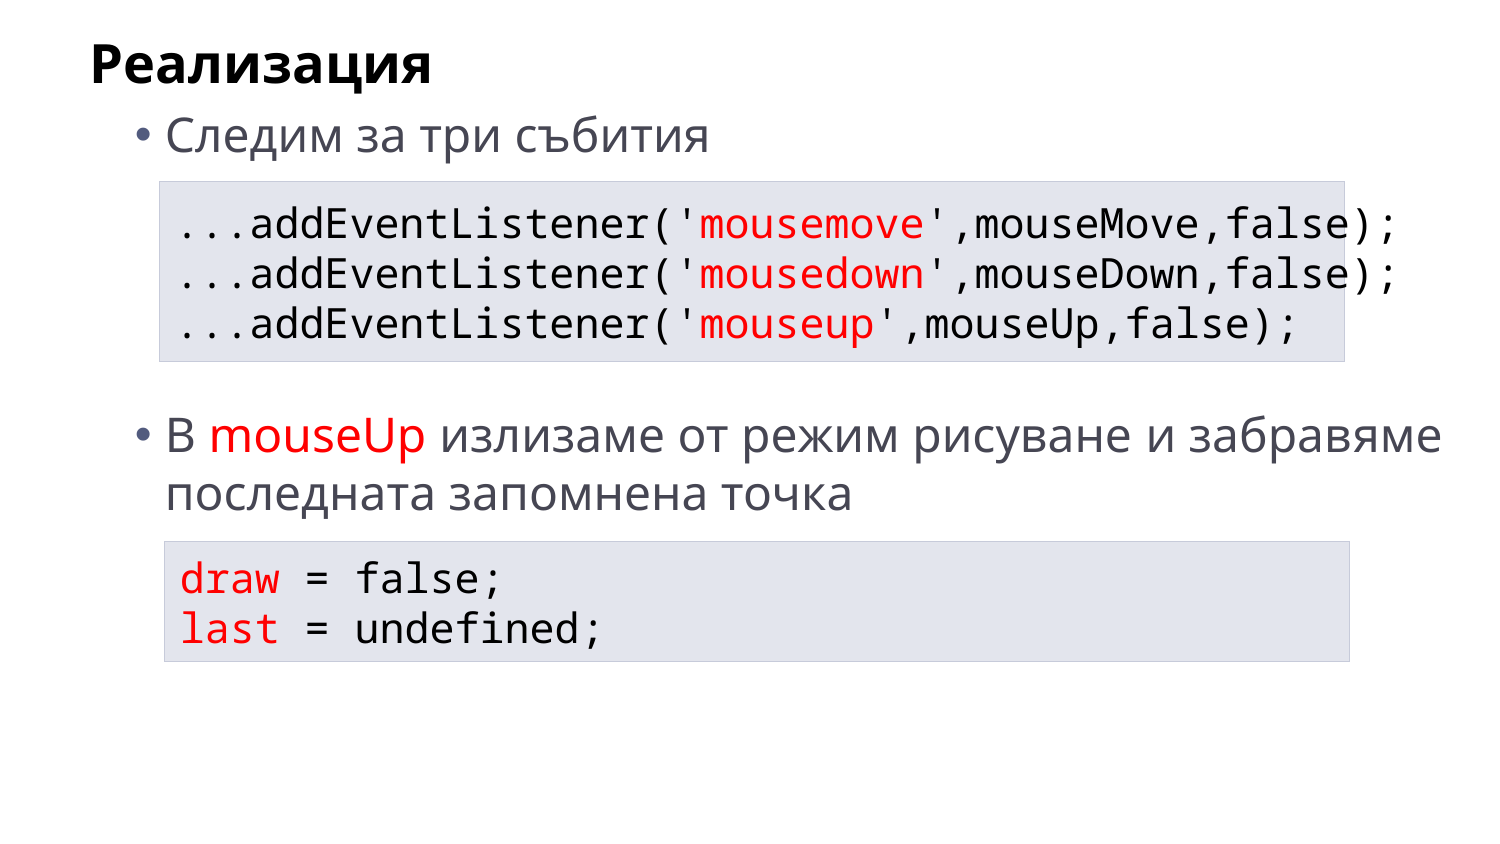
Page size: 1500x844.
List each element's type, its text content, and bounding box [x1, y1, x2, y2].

text_box ...addEventListener('mousemove',mouseMove,false); ...addEventListener('mousedown',mouseDown,false); ...addEventListener('mouseup',mouseUp,false); [159, 181, 1345, 362]
list Реализация Следим за три събития В mouseUp излизаме от режим рисуване и забравяме последната запомнена точка [75, 21, 1475, 835]
text_box draw = false; last = undefined; [164, 541, 1350, 662]
